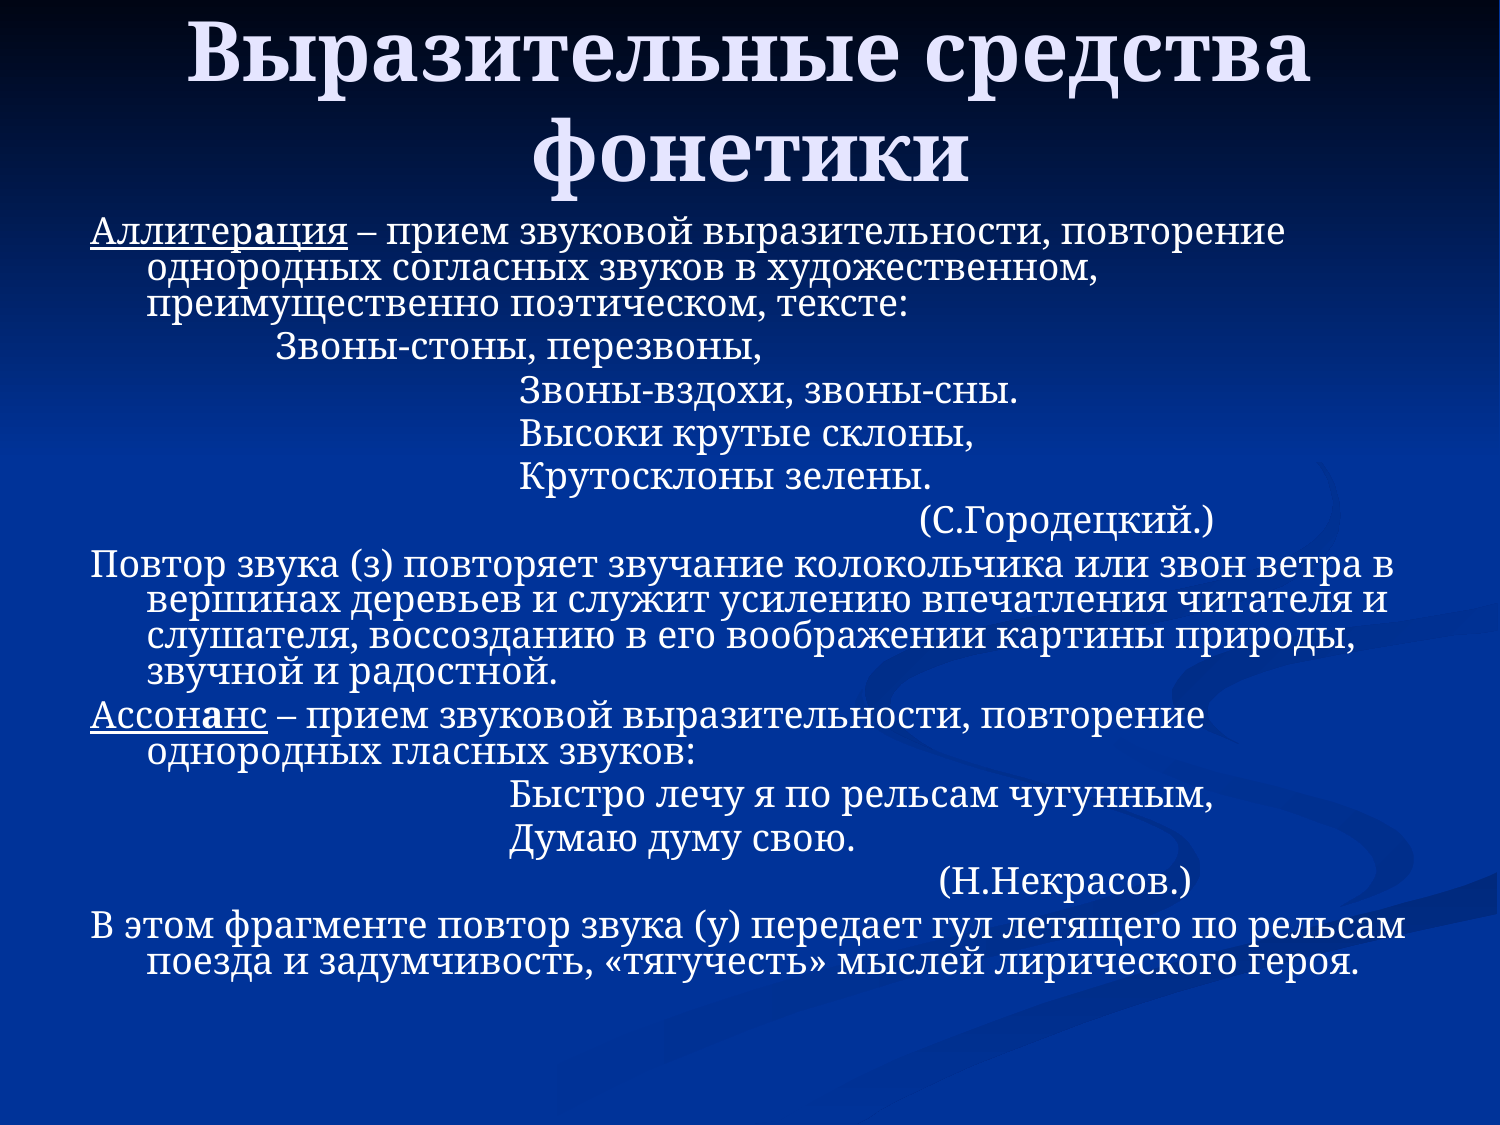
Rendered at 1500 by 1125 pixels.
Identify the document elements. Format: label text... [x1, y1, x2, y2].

title Выразительные средства фонетики [74, 0, 1426, 197]
list Аллитерация – прием звуковой выразительности, повторение однородных согласных звуков в художественном, преимущественно поэтическом, тексте: Звоны-стоны, перезвоны, Звоны-вздохи, звоны-сны. Высоки крутые склоны, Крутосклоны зелены. (С.Городецкий.) Повтор звука (з) повторяет звучание колокольчика или звон ветра в вершинах деревьев и служит усилению впечатления читателя и слушателя, воссозданию в его воображении картины природы, звучной и радостной. Ассонанс – прием звуковой выразительности, повторение однородных гласных звуков: Быстро лечу я по рельсам чугунным, Думаю думу свою. (Н.Некрасов.) В этом фрагменте повтор звука (у) передает гул летящего по рельсам поезда и задумчивость, «тягучесть» мыслей лирического героя. [74, 207, 1426, 1125]
